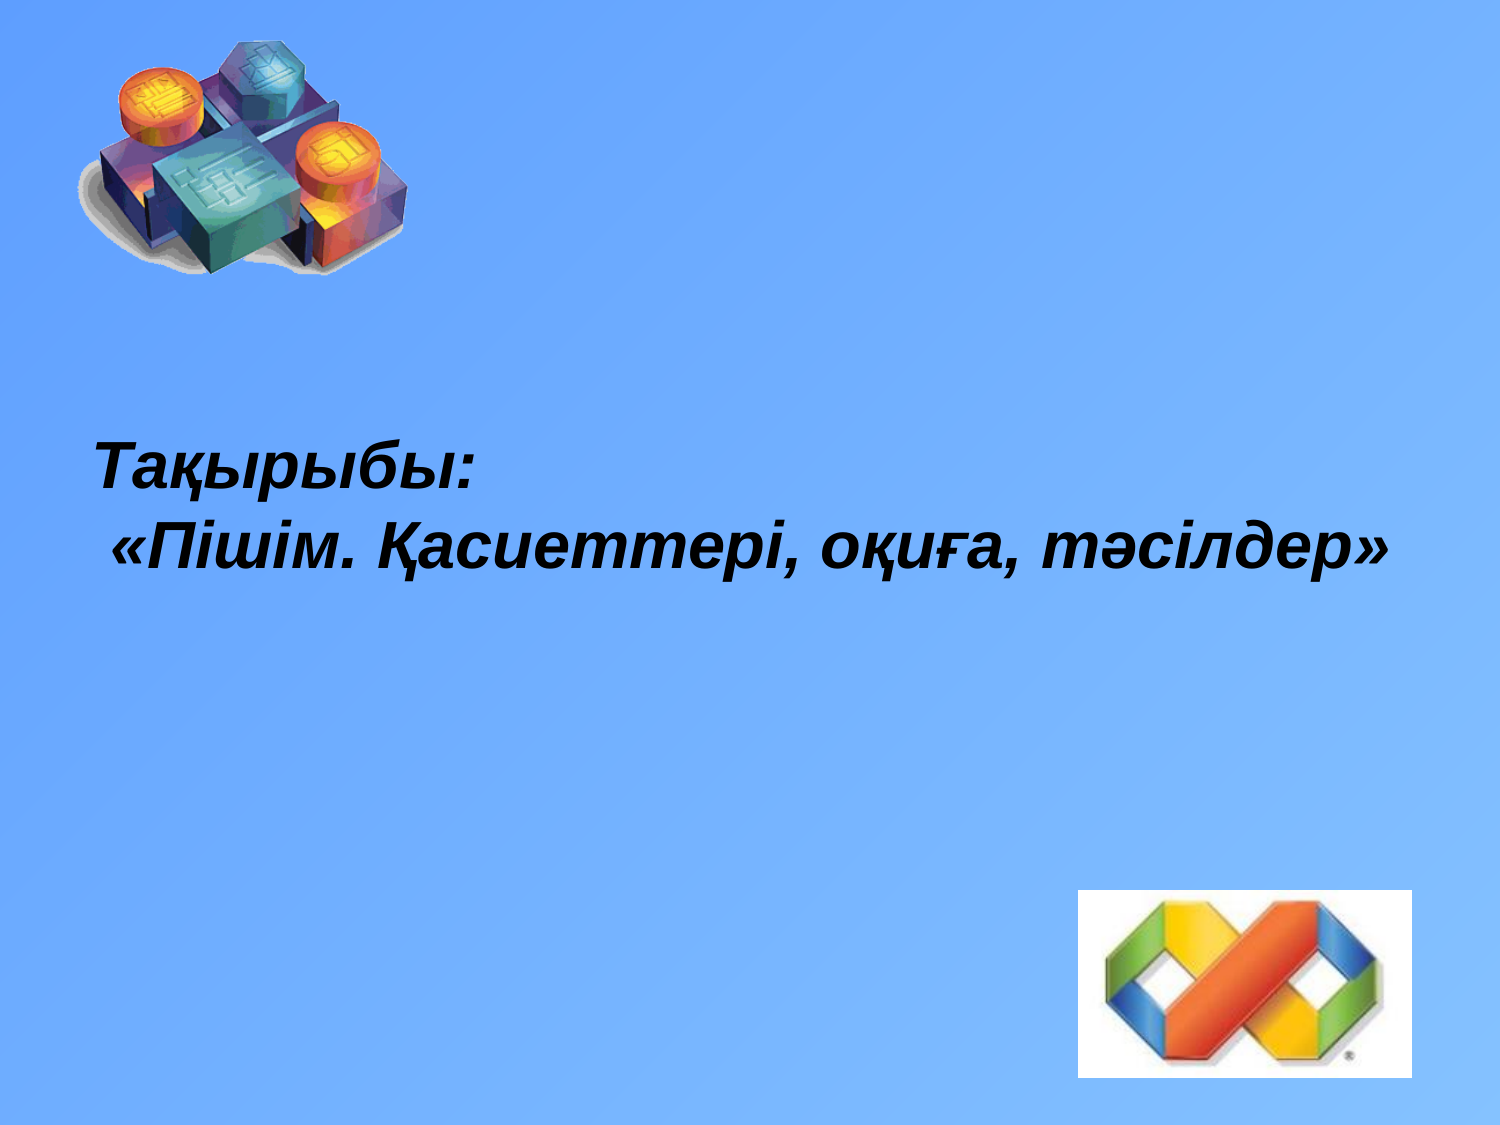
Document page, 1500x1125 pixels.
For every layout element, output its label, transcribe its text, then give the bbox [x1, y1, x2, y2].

text_box Тақырыбы: «Пішім. Қасиеттері, оқиға, тәсілдер» [76, 397, 1407, 589]
picture [58, 23, 446, 289]
picture [1077, 890, 1412, 1079]
